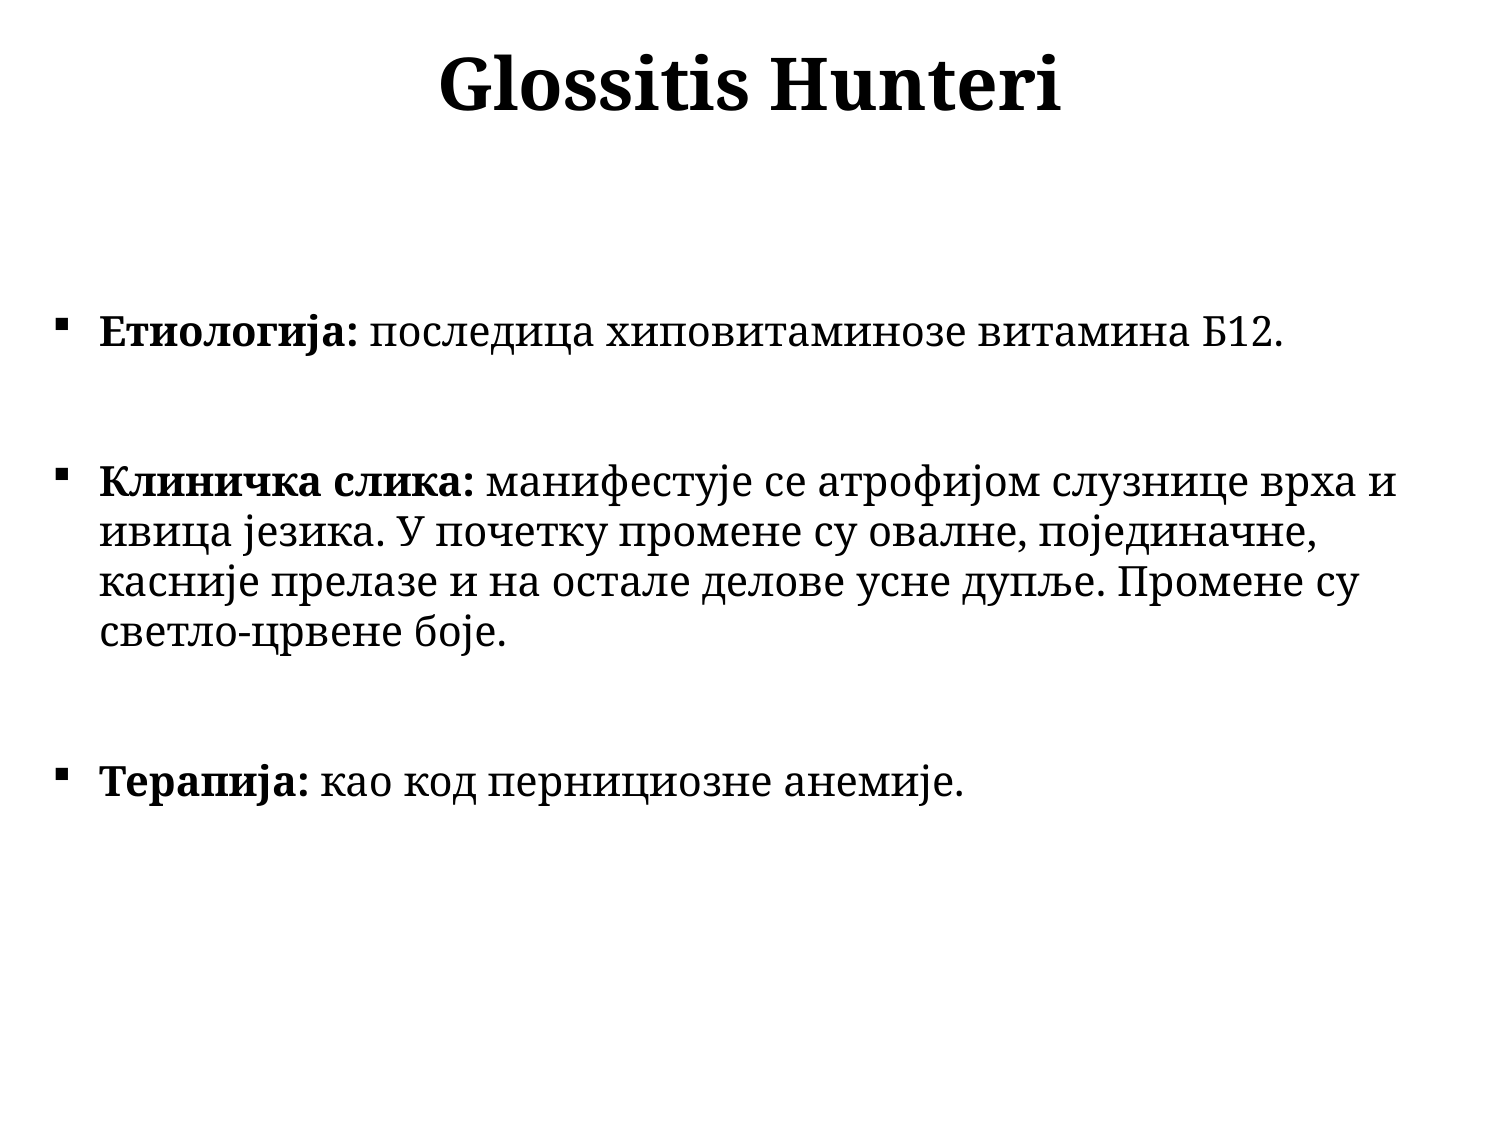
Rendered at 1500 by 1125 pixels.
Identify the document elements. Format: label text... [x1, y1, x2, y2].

text_box Етиологија: последица хиповитаминозе витамина Б12. Клиничка слика: манифестује се атрофијом слузнице врха и ивица језика. У почетку промене су овалне, појединачне, касније прелазе и на остале делове усне дупље. Промене су светло-црвене боје. Терапија: као код пернициозне анемије. [37, 187, 1488, 813]
text_box Glossitis Hunteri [0, 12, 1500, 151]
